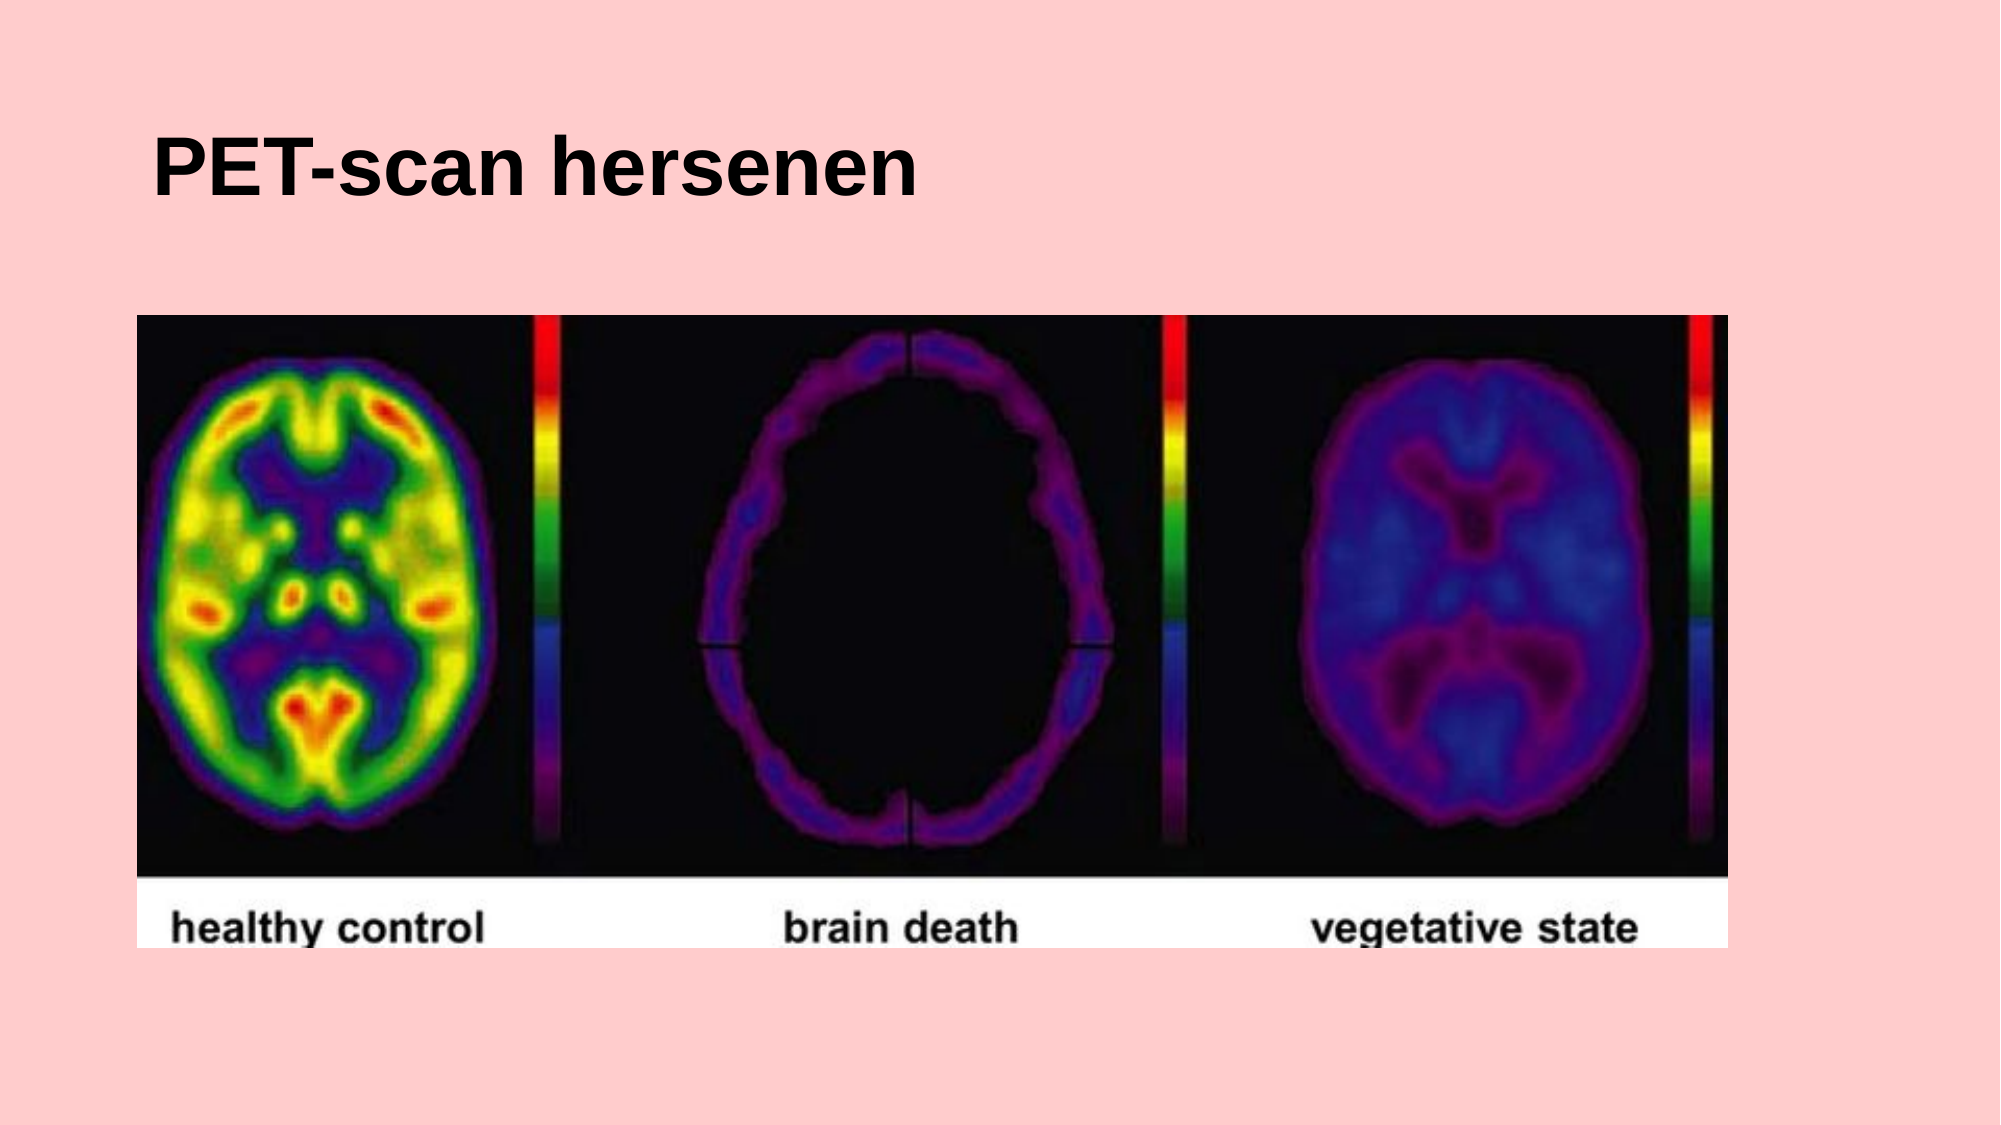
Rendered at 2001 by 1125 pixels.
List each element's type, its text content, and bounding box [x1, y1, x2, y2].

title PET-scan hersenen [137, 59, 1863, 278]
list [137, 315, 1728, 948]
